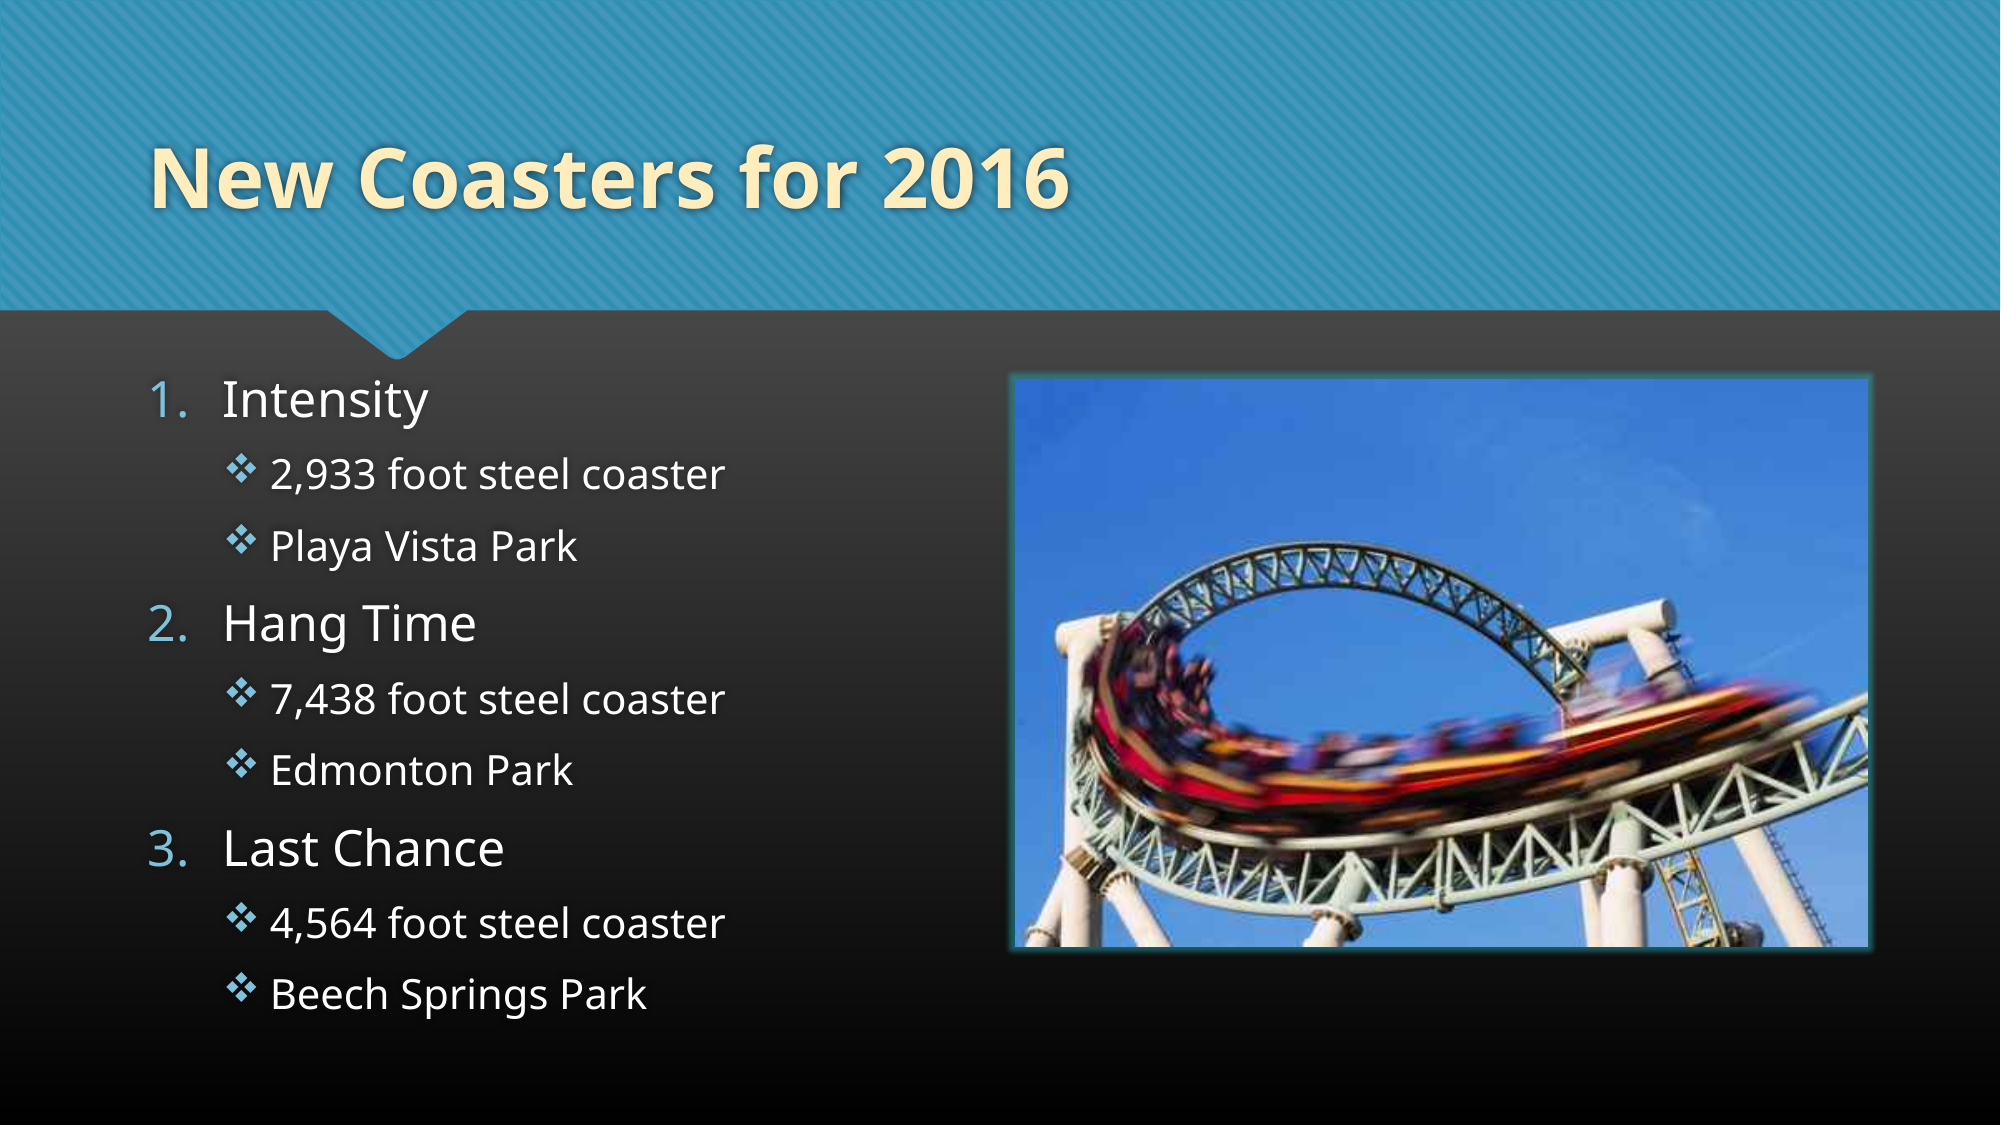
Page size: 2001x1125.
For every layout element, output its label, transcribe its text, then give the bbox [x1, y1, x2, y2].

title New Coasters for 2016 [132, 73, 1868, 233]
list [1014, 378, 1868, 947]
list Intensity 2,933 foot steel coaster Playa Vista Park Hang Time 7,438 foot steel coaster Edmonton Park Last Chance 4,564 foot steel coaster Beech Springs Park [132, 337, 984, 1048]
